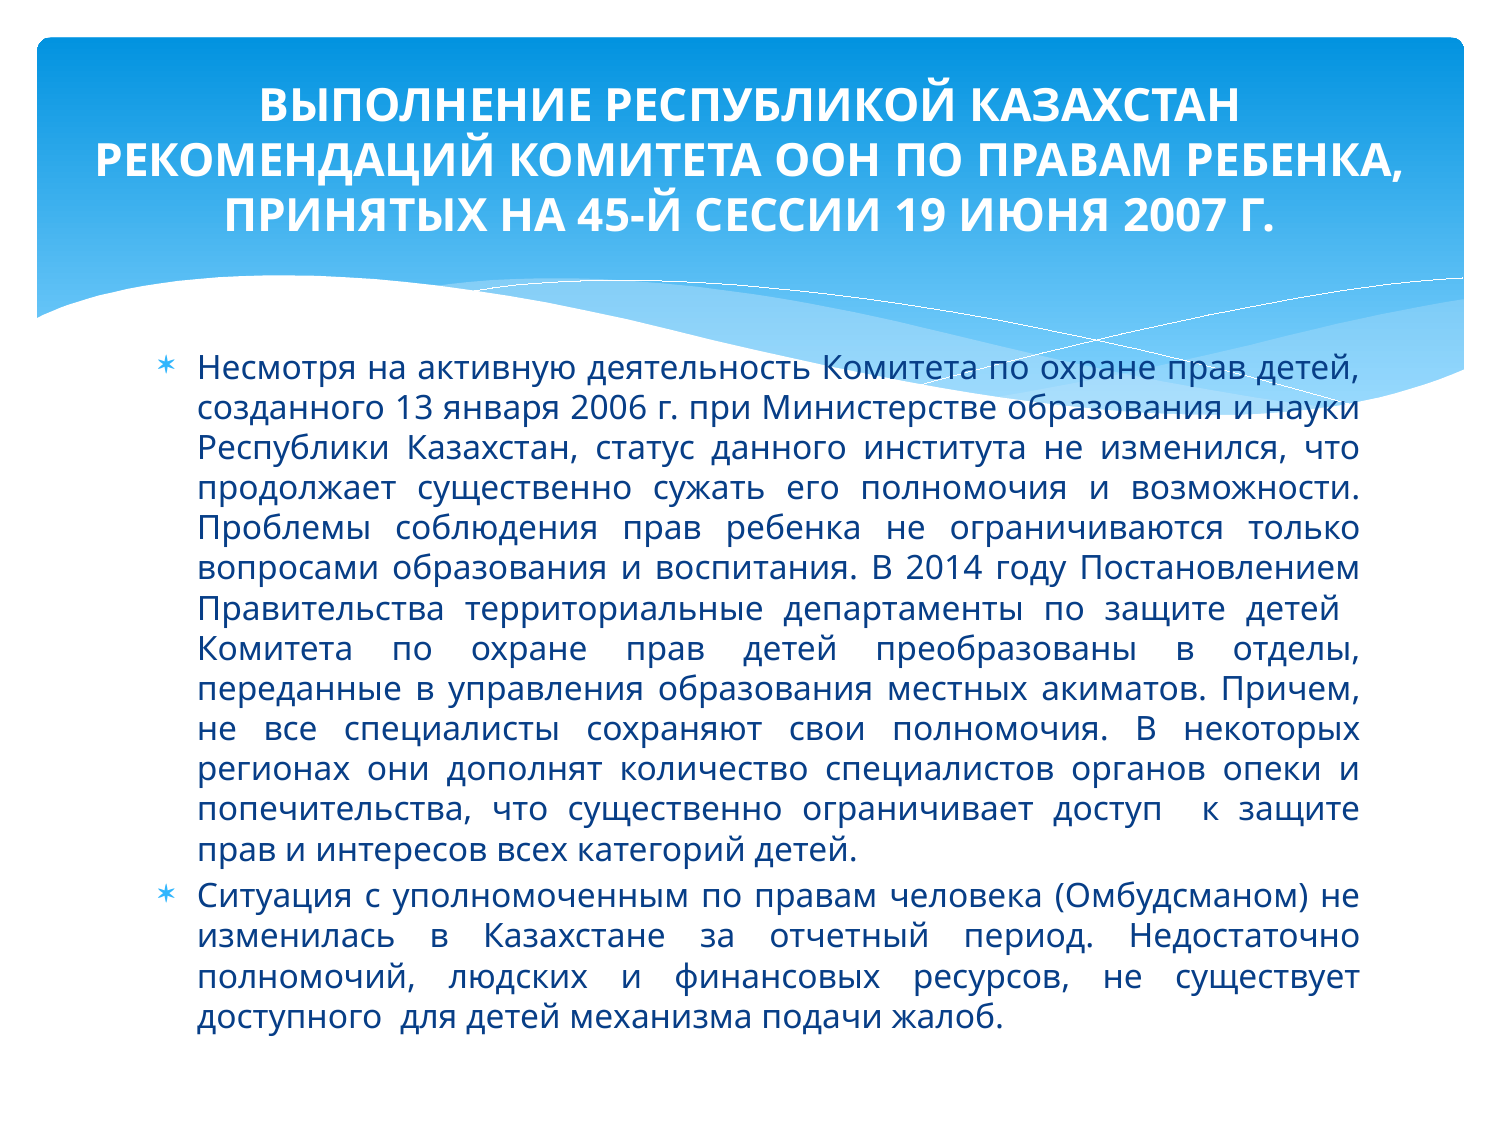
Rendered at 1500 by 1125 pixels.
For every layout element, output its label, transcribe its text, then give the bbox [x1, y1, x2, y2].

title ВЫПОЛНЕНИЕ РЕСПУБЛИКОЙ КАЗАХСТАН РЕКОМЕНДАЦИЙ КОМИТЕТА ООН ПО ПРАВАМ РЕБЕНКА, ПРИНЯТЫХ НА 45-Й СЕССИИ 19 ИЮНЯ 2007 Г. [75, 55, 1425, 261]
list Несмотря на активную деятельность Комитета по охране прав детей, созданного 13 января 2006 г. при Министерстве образования и науки Республики Казахстан, статус данного института не изменился, что продолжает существенно сужать его полномочия и возможности. Проблемы соблюдения прав ребенка не ограничиваются только вопросами образования и воспитания. В 2014 году Постановлением Правительства территориальные департаменты по защите детей Комитета по охране прав детей преобразованы в отделы, переданные в управления образования местных акиматов. Причем, не все специалисты сохраняют свои полномочия. В некоторых регионах они дополнят количество специалистов органов опеки и попечительства, что существенно ограничивает доступ к защите прав и интересов всех категорий детей. Ситуация с уполномоченным по правам человека (Омбудсманом) не изменилась в Казахстане за отчетный период. Недостаточно полномочий, людских и финансовых ресурсов, не существует доступного для детей механизма подачи жалоб. [143, 338, 1376, 1059]
